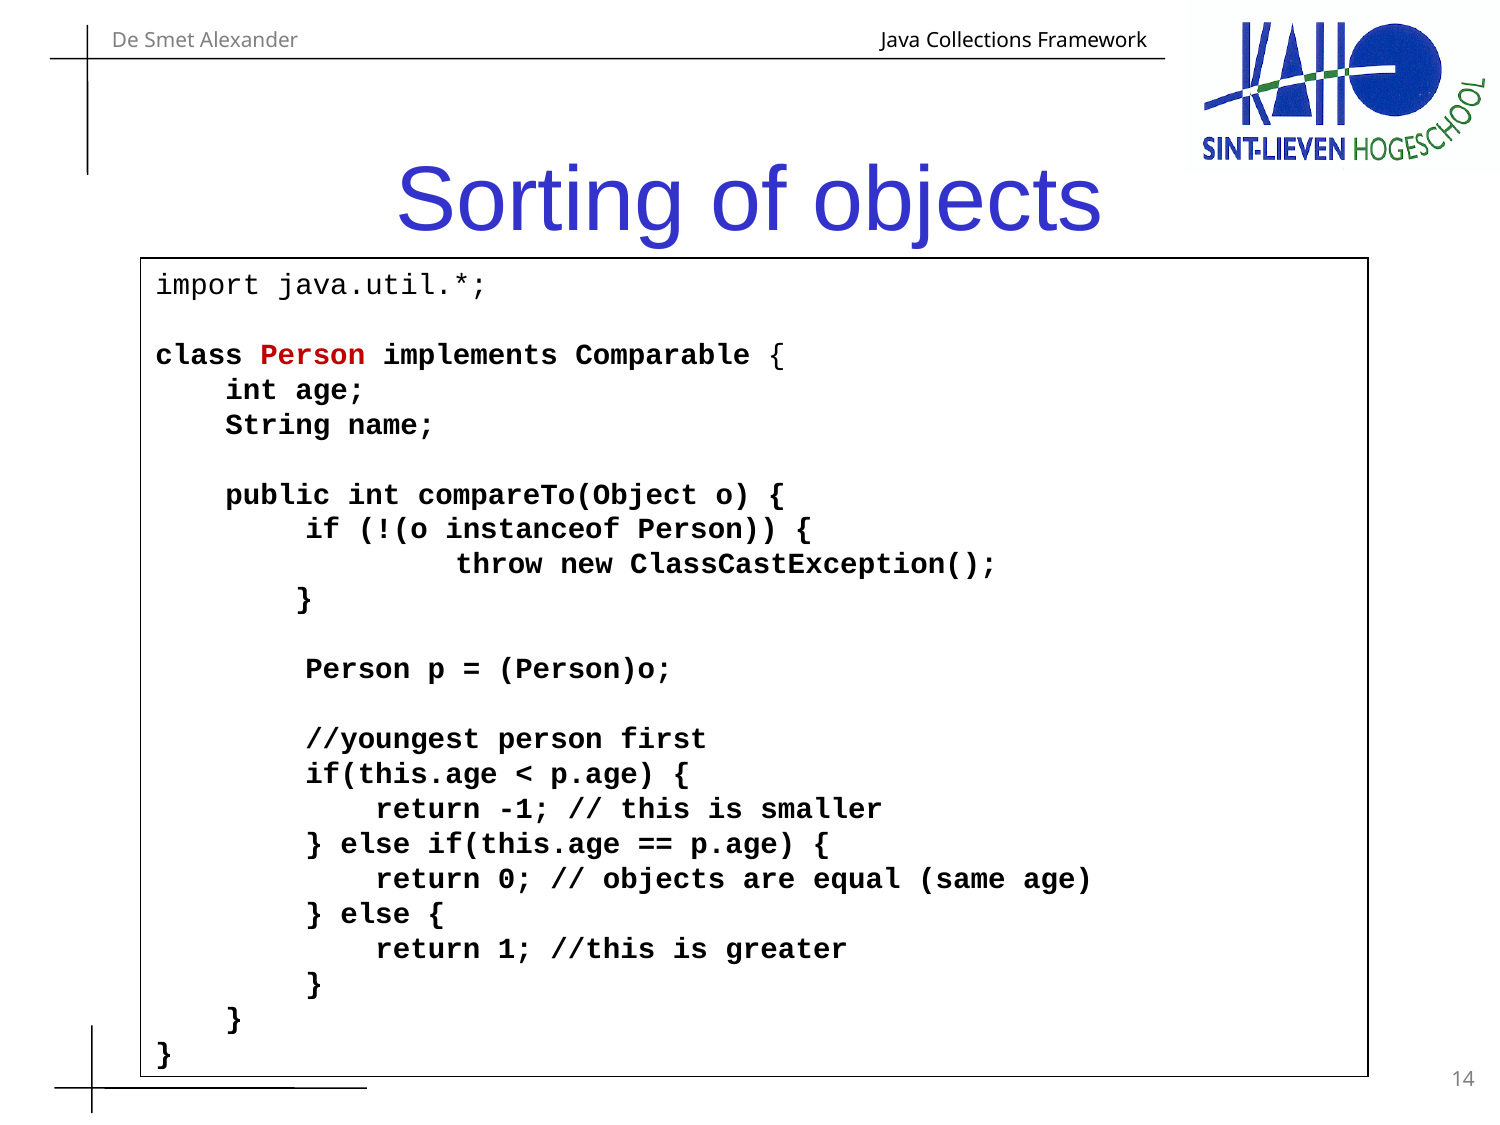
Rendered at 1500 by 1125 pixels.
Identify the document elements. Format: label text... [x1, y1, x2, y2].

picture [1187, 0, 1500, 173]
title Sorting of objects [112, 99, 1388, 288]
text_box import java.util.*; class Person implements Comparable { int age; String name; public int compareTo(Object o) { if (!(o instanceof Person)) { throw new ClassCastException(); } Person p = (Person)o; //youngest person first if(this.age < p.age) { return -1; // this is smaller } else if(this.age == p.age) { return 0; // objects are equal (same age) } else { return 1; //this is greater } } } [140, 257, 1369, 1077]
